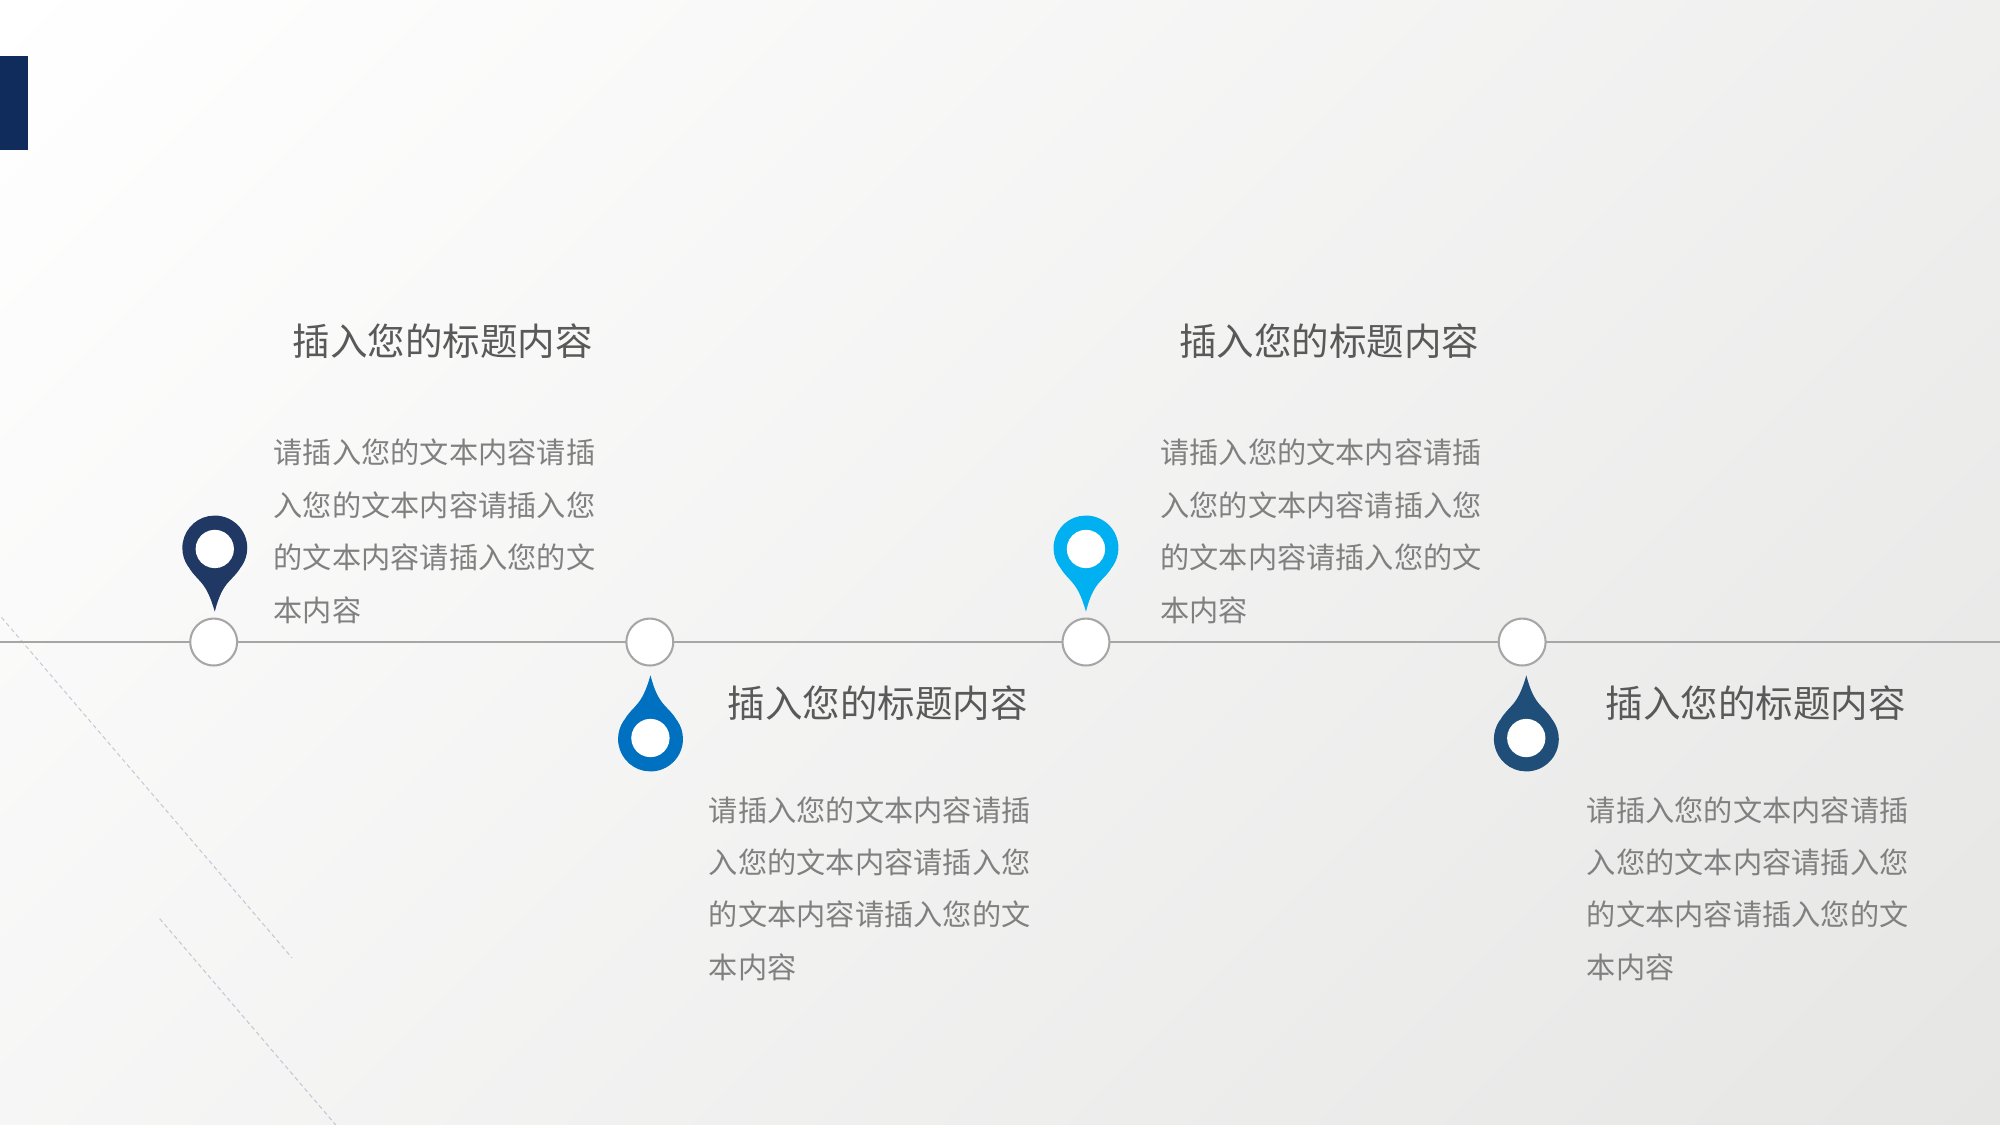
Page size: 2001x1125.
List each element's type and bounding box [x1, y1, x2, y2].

text_box [1572, 672, 1945, 995]
text_box [182, 515, 248, 612]
text_box [1145, 310, 1518, 638]
text_box [258, 310, 632, 638]
text_box [618, 675, 683, 772]
text_box [0, 618, 2000, 666]
text_box [1053, 515, 1119, 612]
text_box [694, 672, 1067, 995]
text_box [1493, 675, 1559, 772]
